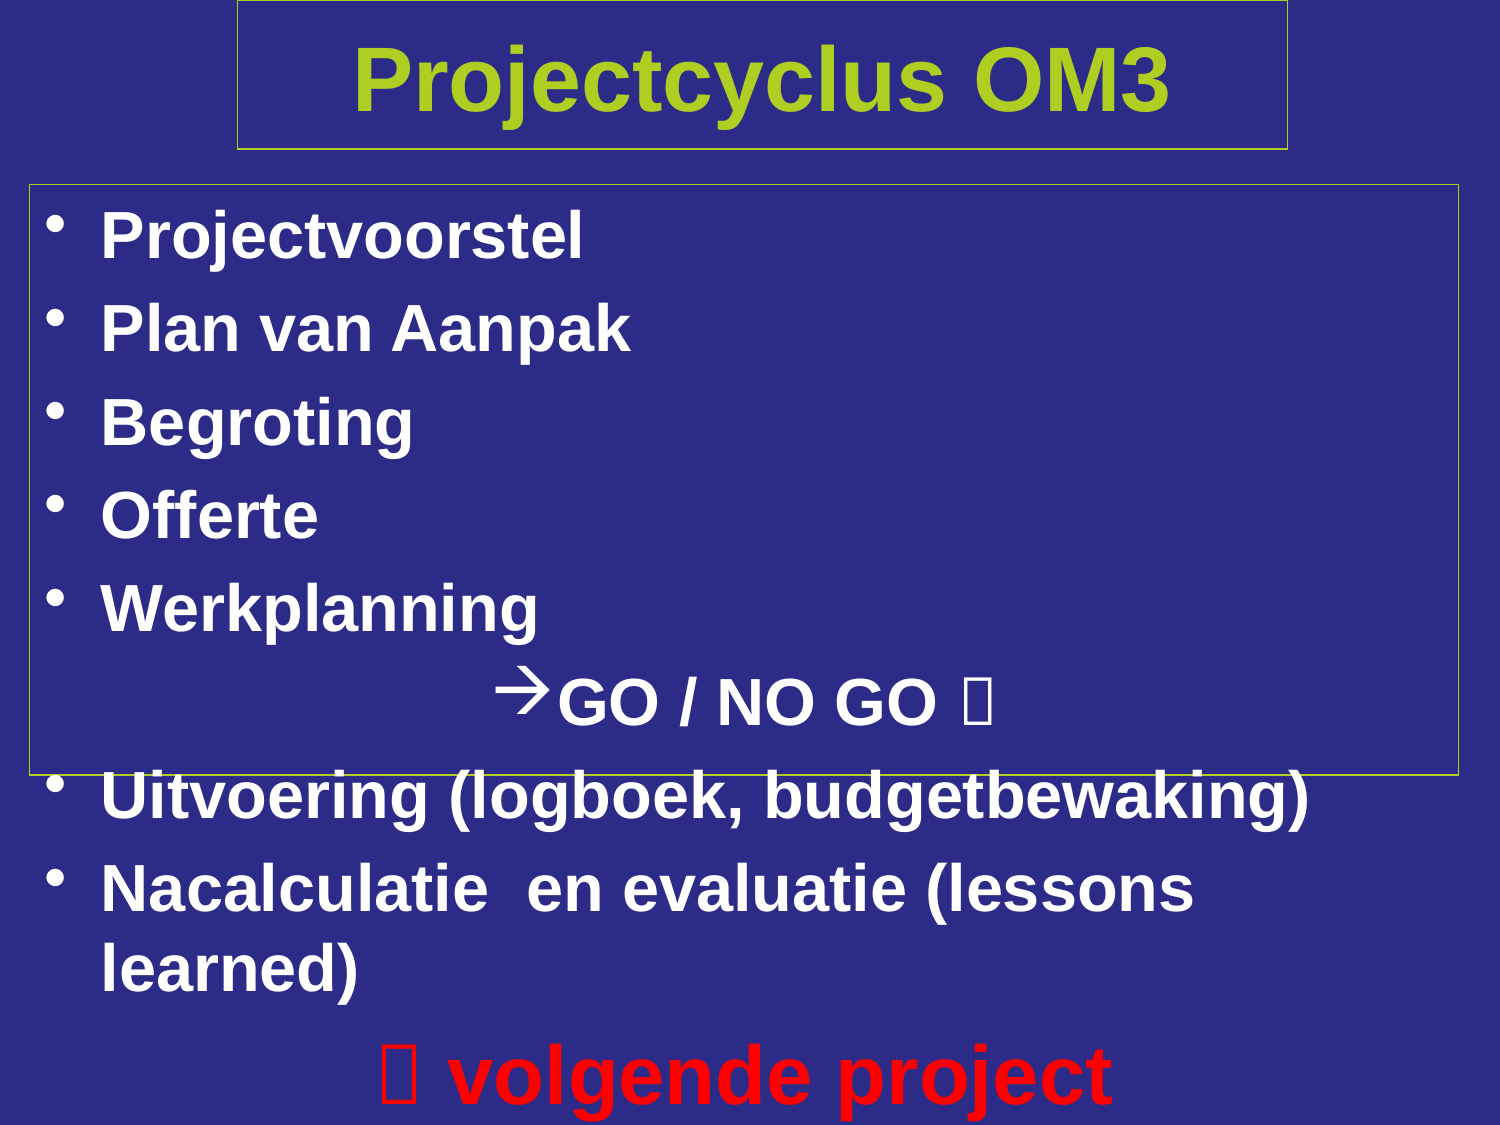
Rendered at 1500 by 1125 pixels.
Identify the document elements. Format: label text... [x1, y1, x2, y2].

title Projectcyclus OM3 [237, 0, 1288, 150]
list Projectvoorstel Plan van Aanpak Begroting Offerte Werkplanning GO / NO GO  Uitvoering (logboek, budgetbewaking) Nacalculatie en evaluatie (lessons learned)  volgende project [29, 184, 1459, 776]
